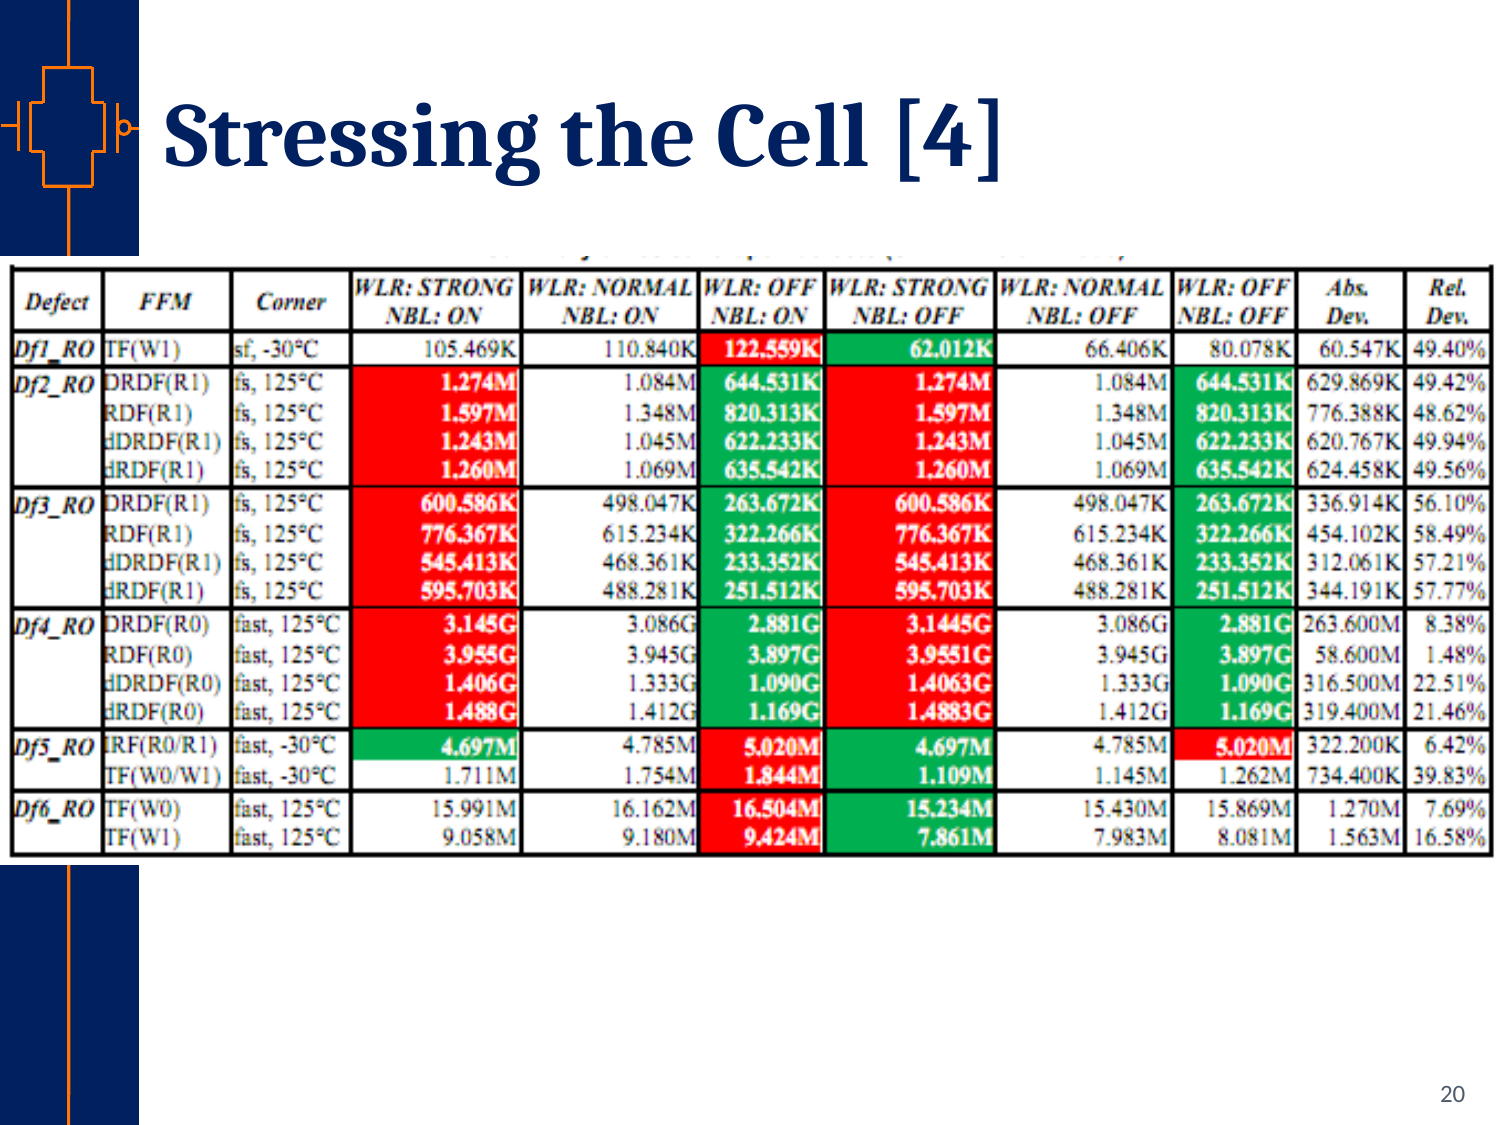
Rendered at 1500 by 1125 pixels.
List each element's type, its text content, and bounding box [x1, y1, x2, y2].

picture [0, 255, 1500, 866]
slide_number 20 [1425, 1062, 1488, 1123]
text_box Stressing the Cell [4] [149, 35, 1338, 193]
